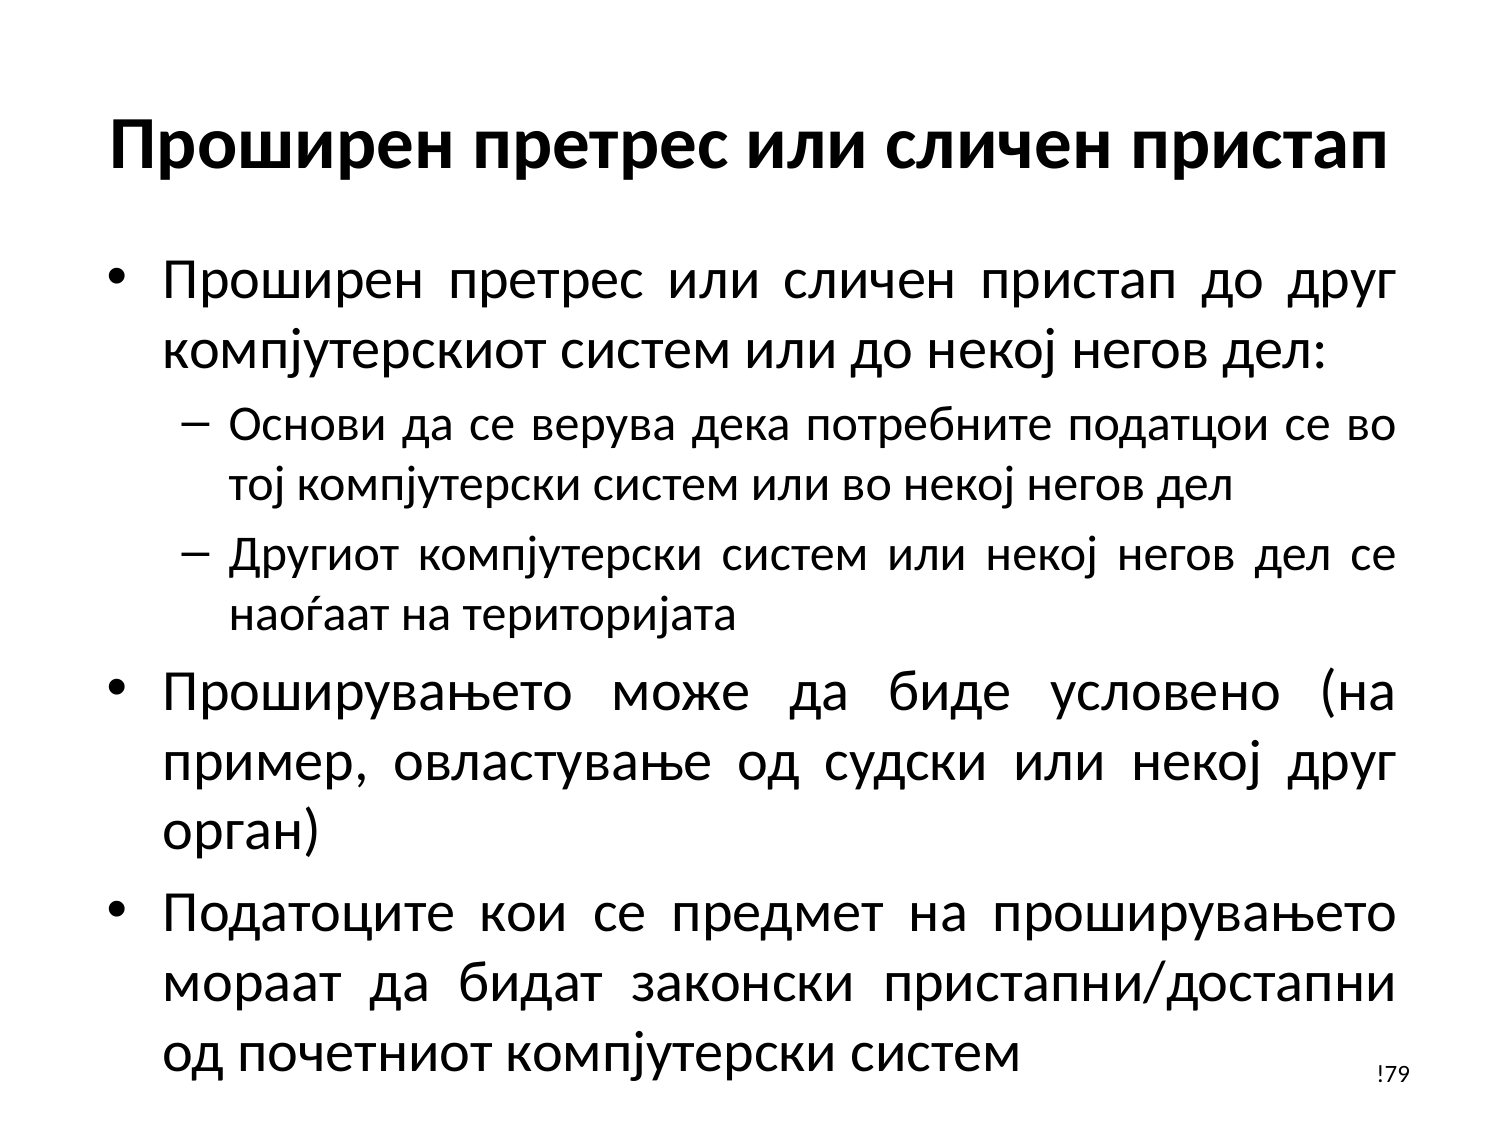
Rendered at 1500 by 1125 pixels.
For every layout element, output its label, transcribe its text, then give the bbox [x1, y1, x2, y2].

slide_number !79 [1074, 1042, 1425, 1103]
list Проширен претрес или сличен пристап до друг компјутерскиот систем или до некој негов дел: Основи да се верува дека потребните податцои се во тој компјутерски систем или во некој негов дел Другиот компјутерски систем или некој негов дел се наоѓаат на територијата Проширувањето може да биде условено (на пример, овластување од судски или некој друг орган) Податоците кои се предмет на проширувањето мораат да бидат законски пристапни/достапни од почетниот компјутерски систем [91, 232, 1413, 976]
title Проширен претрес или сличен пристап [74, 44, 1426, 233]
